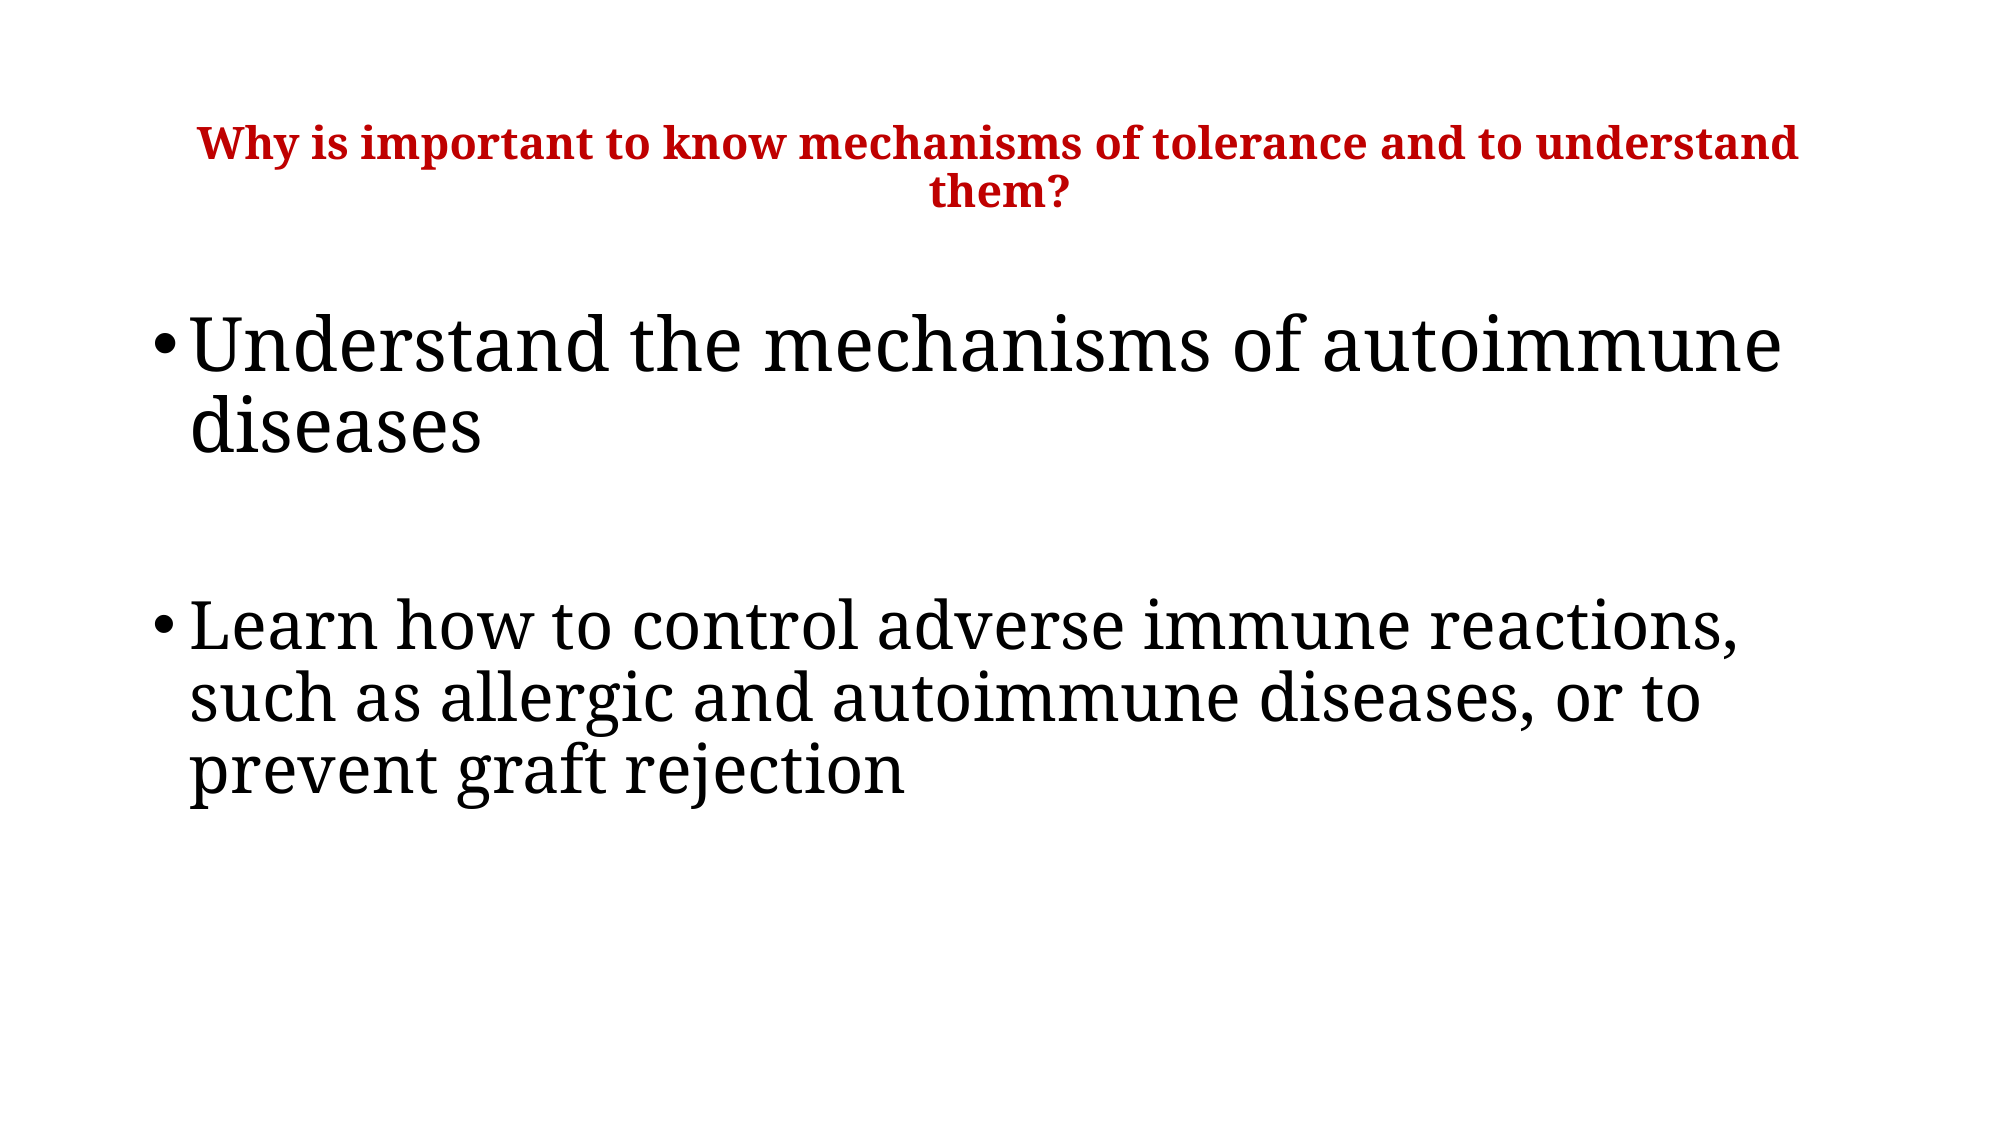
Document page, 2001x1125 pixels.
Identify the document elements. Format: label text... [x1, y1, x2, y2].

list Understand the mechanisms of autoimmune diseases Learn how to control adverse immune reactions, such as allergic and autoimmune diseases, or to prevent graft rejection [137, 299, 1863, 1014]
title Why is important to know mechanisms of tolerance and to understand them? [137, 111, 1863, 299]
